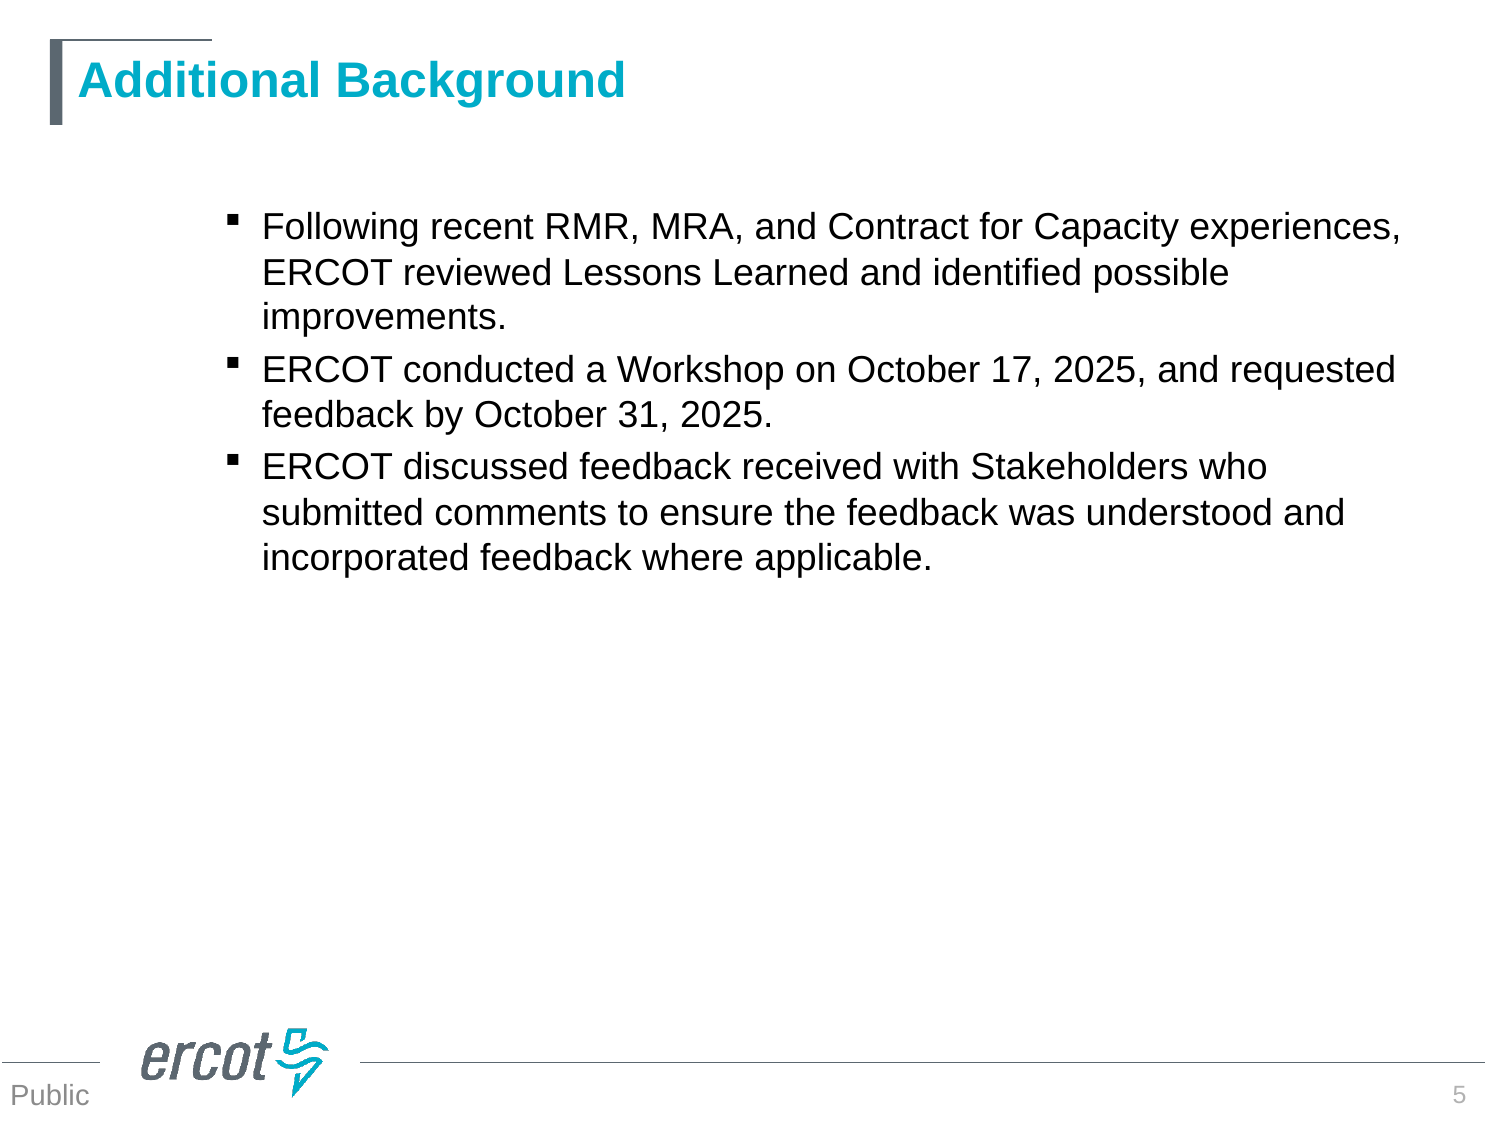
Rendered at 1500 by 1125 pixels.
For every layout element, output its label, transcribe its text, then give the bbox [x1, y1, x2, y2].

list Following recent RMR, MRA, and Contract for Capacity experiences, ERCOT reviewed Lessons Learned and identified possible improvements. ERCOT conducted a Workshop on October 17, 2025, and requested feedback by October 31, 2025. ERCOT discussed feedback received with Stakeholders who submitted comments to ensure the feedback was understood and incorporated feedback where applicable. [50, 137, 1450, 1069]
slide_number 5 [1437, 1076, 1475, 1112]
picture [137, 1069, 332, 1100]
title Additional Background [62, 39, 1450, 137]
